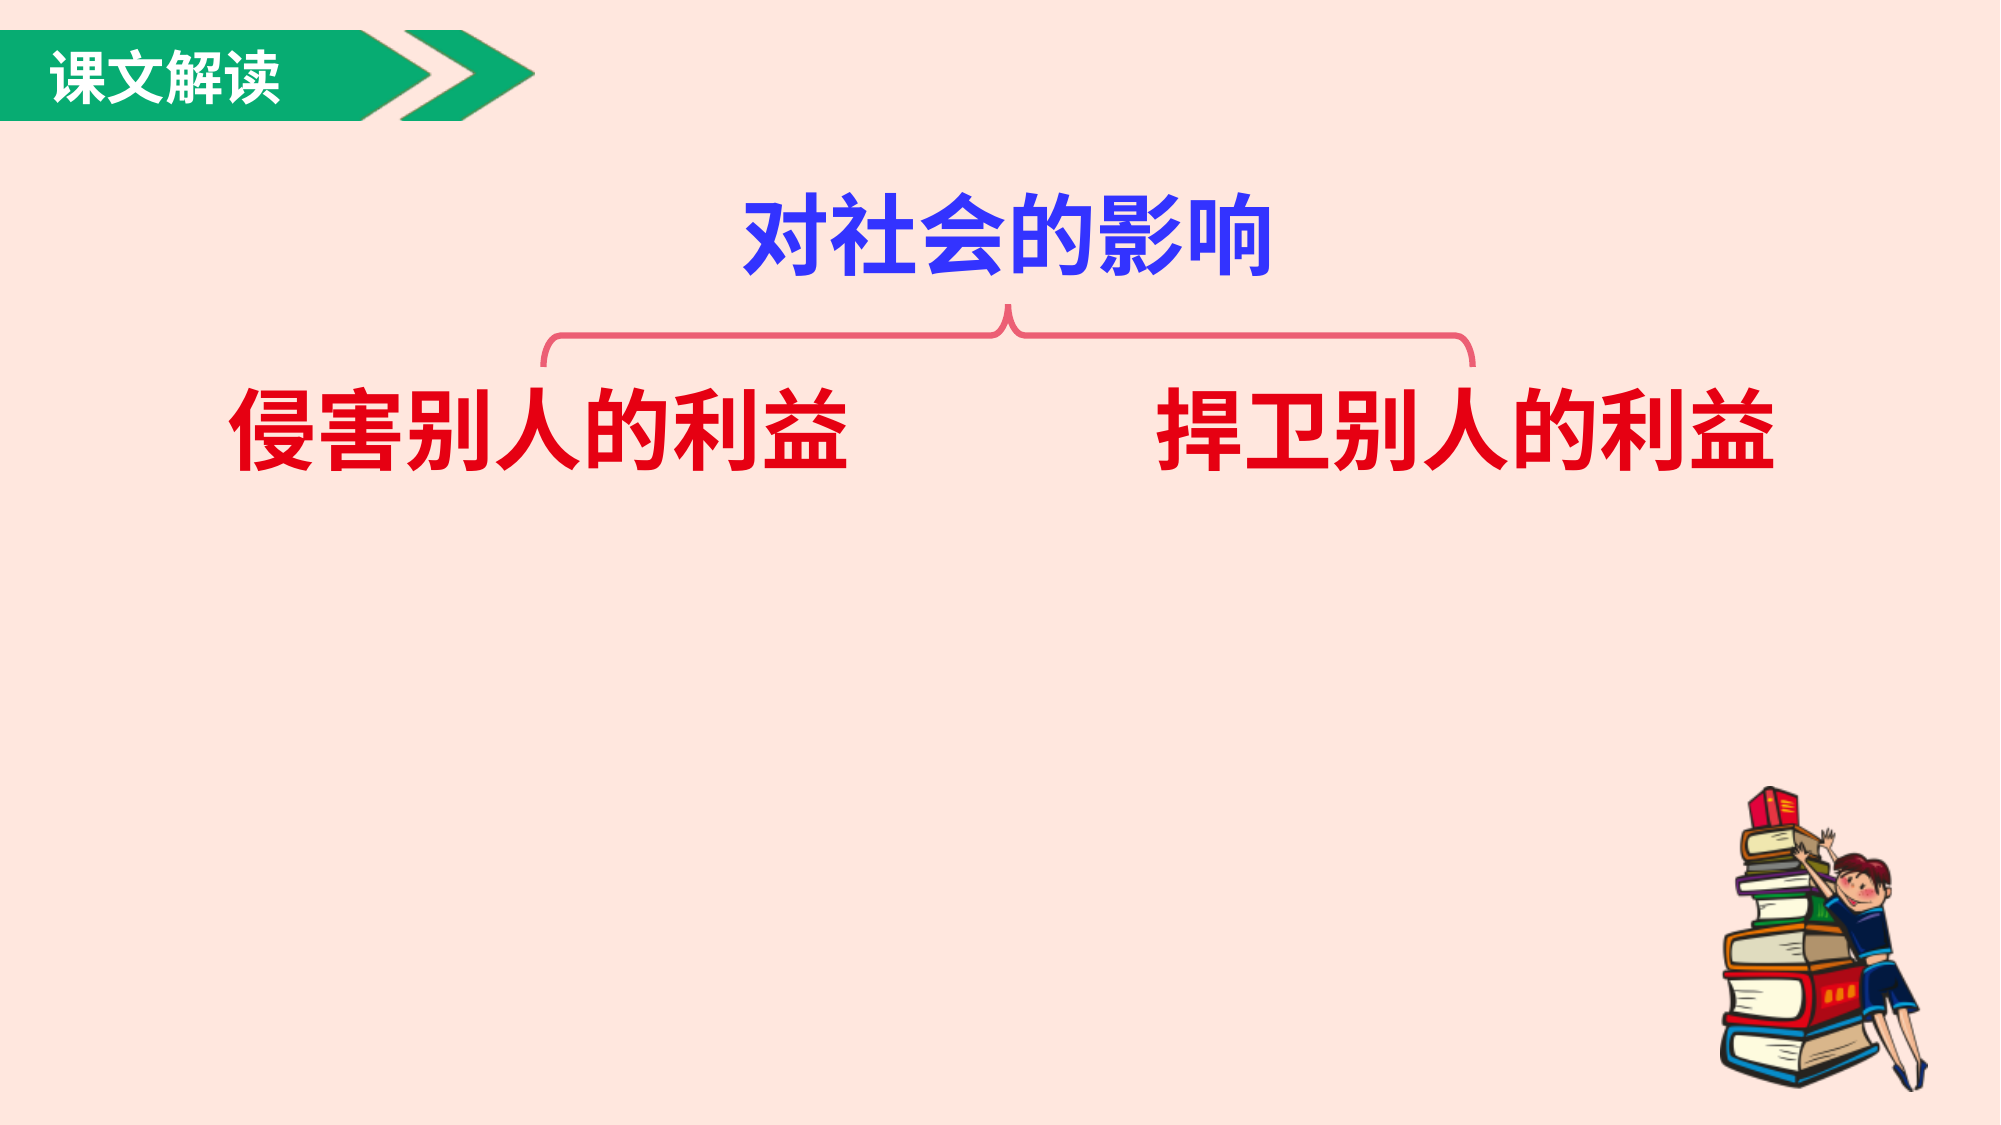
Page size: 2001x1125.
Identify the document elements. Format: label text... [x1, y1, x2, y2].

picture [0, 30, 535, 121]
text_box 课文解读 [33, 33, 325, 119]
picture [1720, 786, 1928, 1092]
text_box 对社会的影响 [677, 171, 1339, 294]
text_box 捍卫别人的利益 [1139, 366, 1946, 489]
text_box 侵害别人的利益 [212, 366, 969, 489]
text_box [542, 304, 1474, 367]
